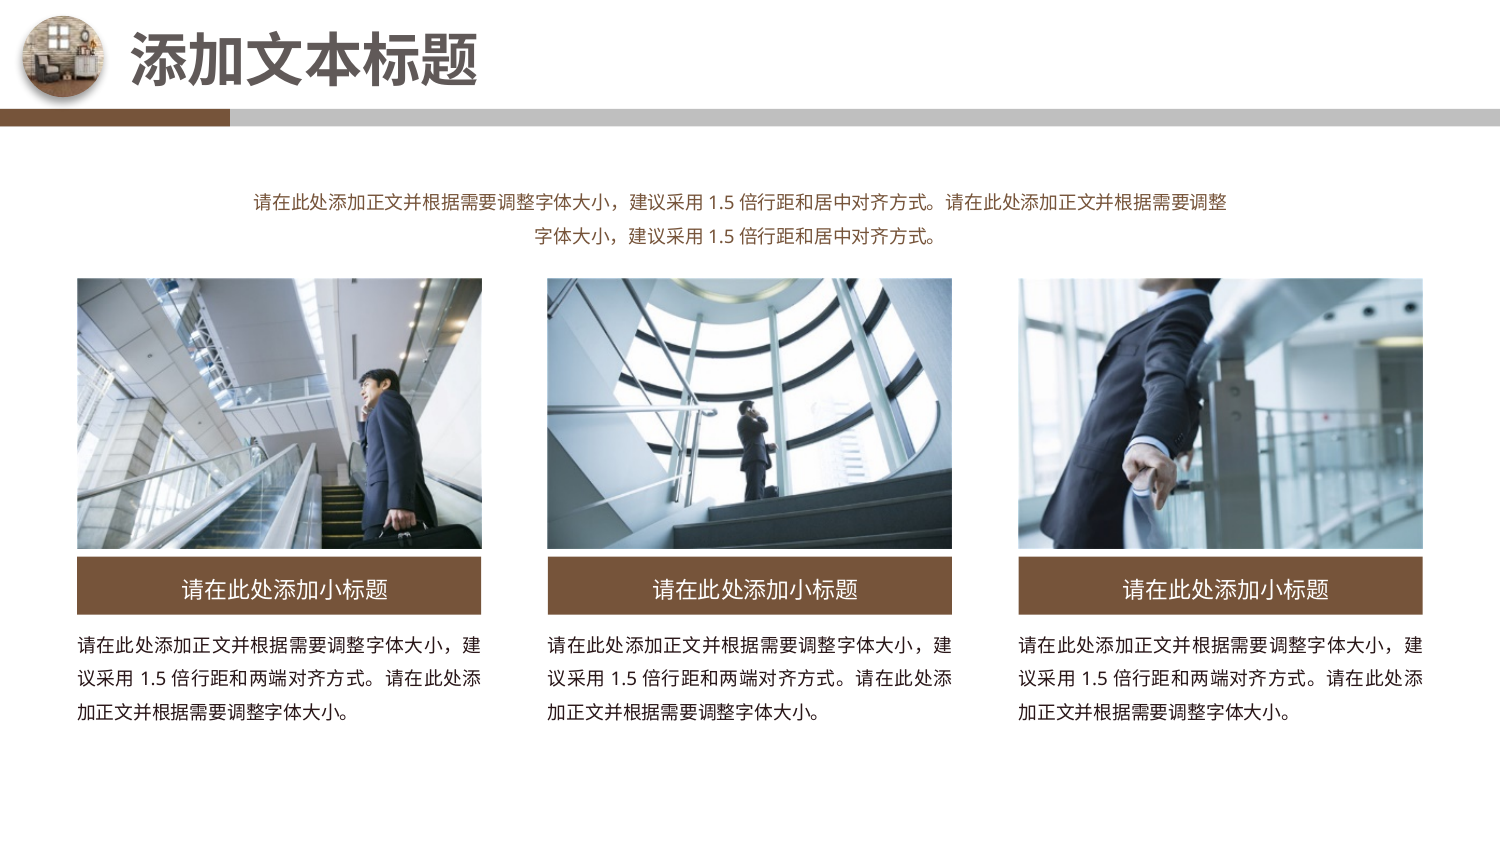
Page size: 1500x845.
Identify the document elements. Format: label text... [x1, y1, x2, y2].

text_box 添加文本标题 [114, 15, 969, 101]
picture [547, 278, 953, 549]
text_box 请在此处添加正文并根据需要调整字体大小，建议采用1.5倍行距和居中对齐方式。请在此处添加正文并根据需要调整字体大小，建议采用1.5倍行距和居中对齐方式。 [247, 173, 1233, 253]
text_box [77, 556, 482, 733]
picture [1018, 278, 1423, 549]
picture [22, 15, 104, 98]
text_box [547, 556, 953, 733]
picture [77, 278, 482, 549]
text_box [1018, 556, 1423, 733]
